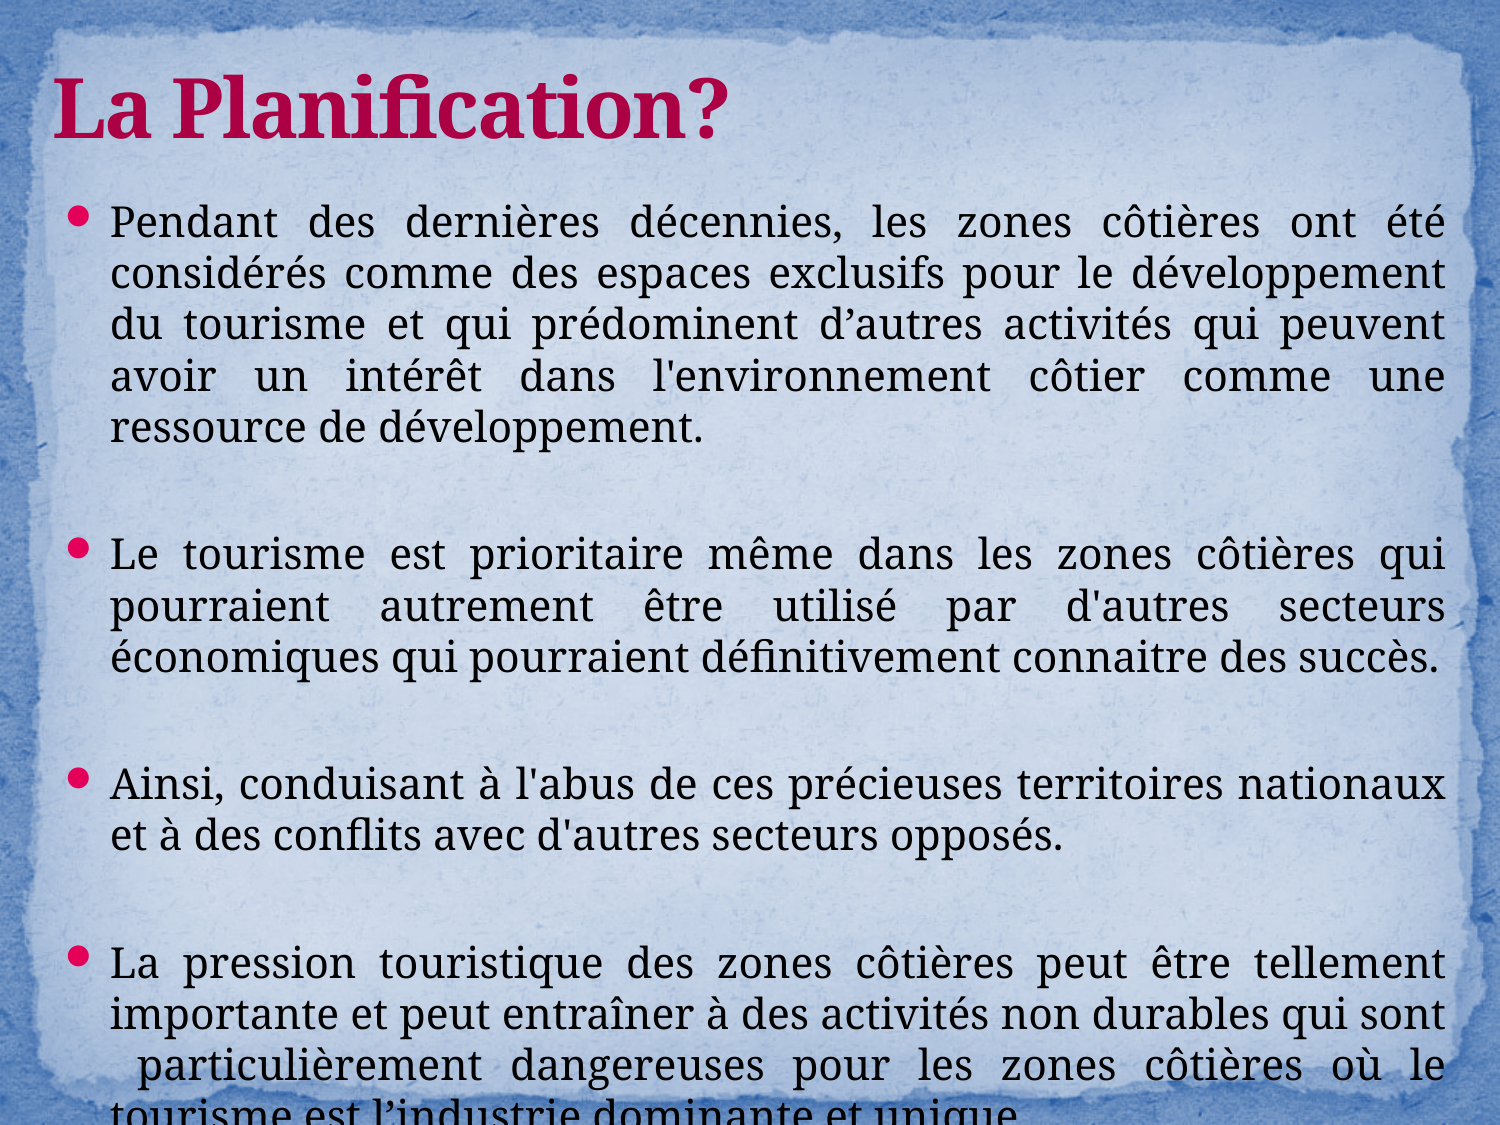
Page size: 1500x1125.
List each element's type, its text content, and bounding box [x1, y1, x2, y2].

title La Planification? [37, 0, 1500, 163]
list Pendant des dernières décennies, les zones côtières ont été considérés comme des espaces exclusifs pour le développement du tourisme et qui prédominent d’autres activités qui peuvent avoir un intérêt dans l'environnement côtier comme une ressource de développement. Le tourisme est prioritaire même dans les zones côtières qui pourraient autrement être utilisé par d'autres secteurs économiques qui pourraient définitivement connaitre des succès. Ainsi, conduisant à l'abus de ces précieuses territoires nationaux et à des conflits avec d'autres secteurs opposés. La pression touristique des zones côtières peut être tellement importante et peut entraîner à des activités non durables qui sont particulièrement dangereuses pour les zones côtières où le tourisme est l’industrie dominante et unique. [50, 187, 1463, 938]
